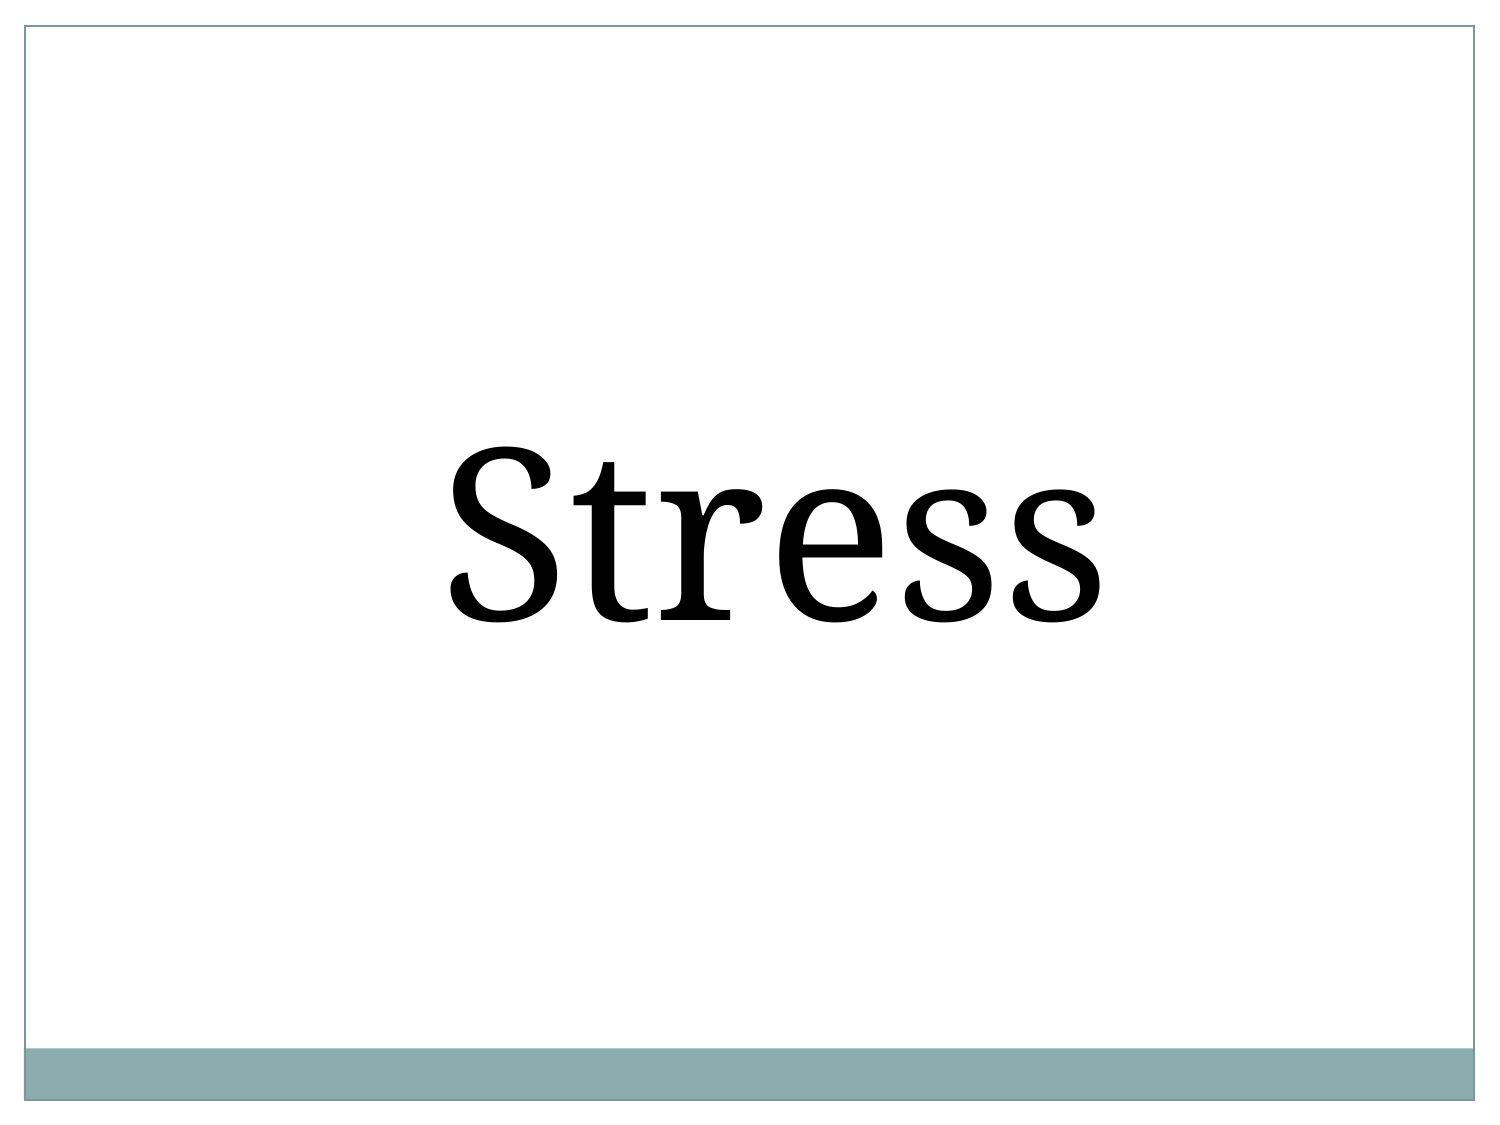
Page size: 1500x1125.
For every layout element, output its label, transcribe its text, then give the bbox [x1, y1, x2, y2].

text_box Stress [424, 373, 1127, 676]
